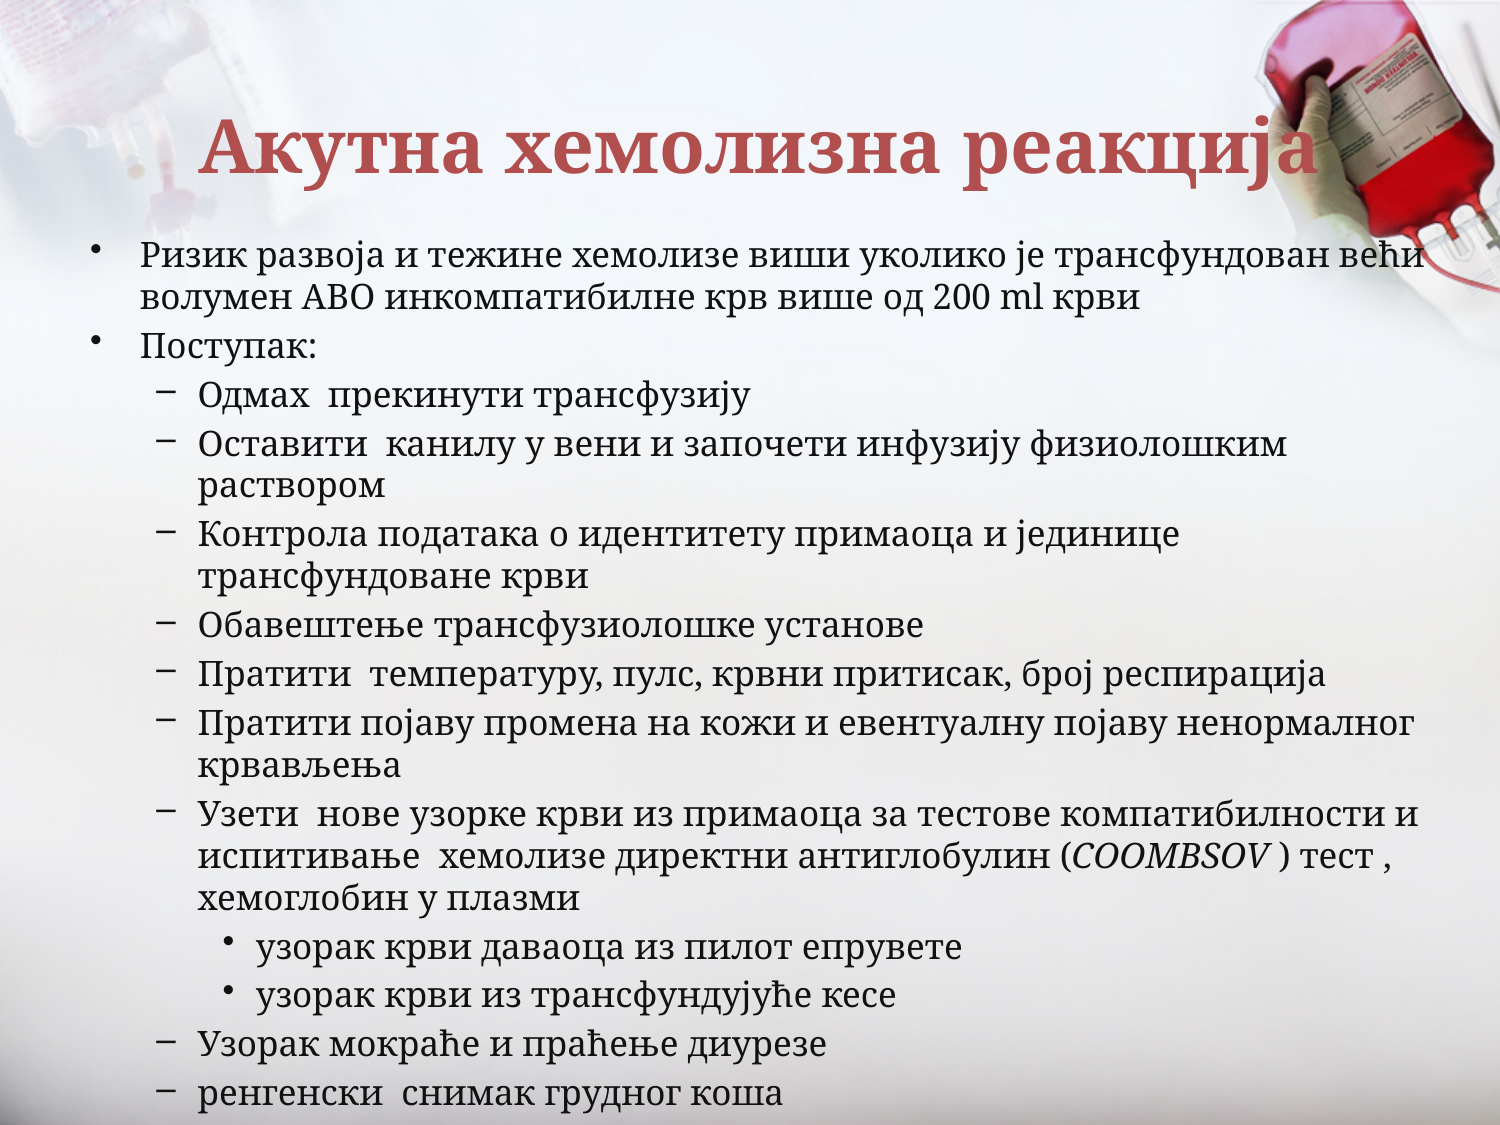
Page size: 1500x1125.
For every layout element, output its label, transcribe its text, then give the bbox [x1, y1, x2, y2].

title Акутна хемолизна реакција [183, 101, 1459, 186]
picture [0, 0, 1500, 1125]
list Ризик развоја и тежине хемолизе виши уколико је трансфундован већи волумен ABO инкомпатибилне крв више од 200 ml крви Поступак: Одмах прекинути трансфузију Оставити канилу у вени и започети инфузију физиолошким раствором Контрола података о идентитету примаоца и јединице трансфундоване крви Обавештење трансфузиолошке установе Пратити температуру, пулс, крвни притисак, број респирација Пратити појаву промена на кожи и евентуалну појаву ненормалног крвављења Узети нове узорке крви из примаоца за тестове компатибилности и испитивање хемолизе директни антиглобулин (COOMBSOV ) тест , хемоглобин у плазми узорак крви даваоца из пилот епрувете узорак крви из трансфундујуће кесе Узорак мокраће и праћење диурезе ренгенски снимак грудног коша [75, 224, 1463, 1125]
